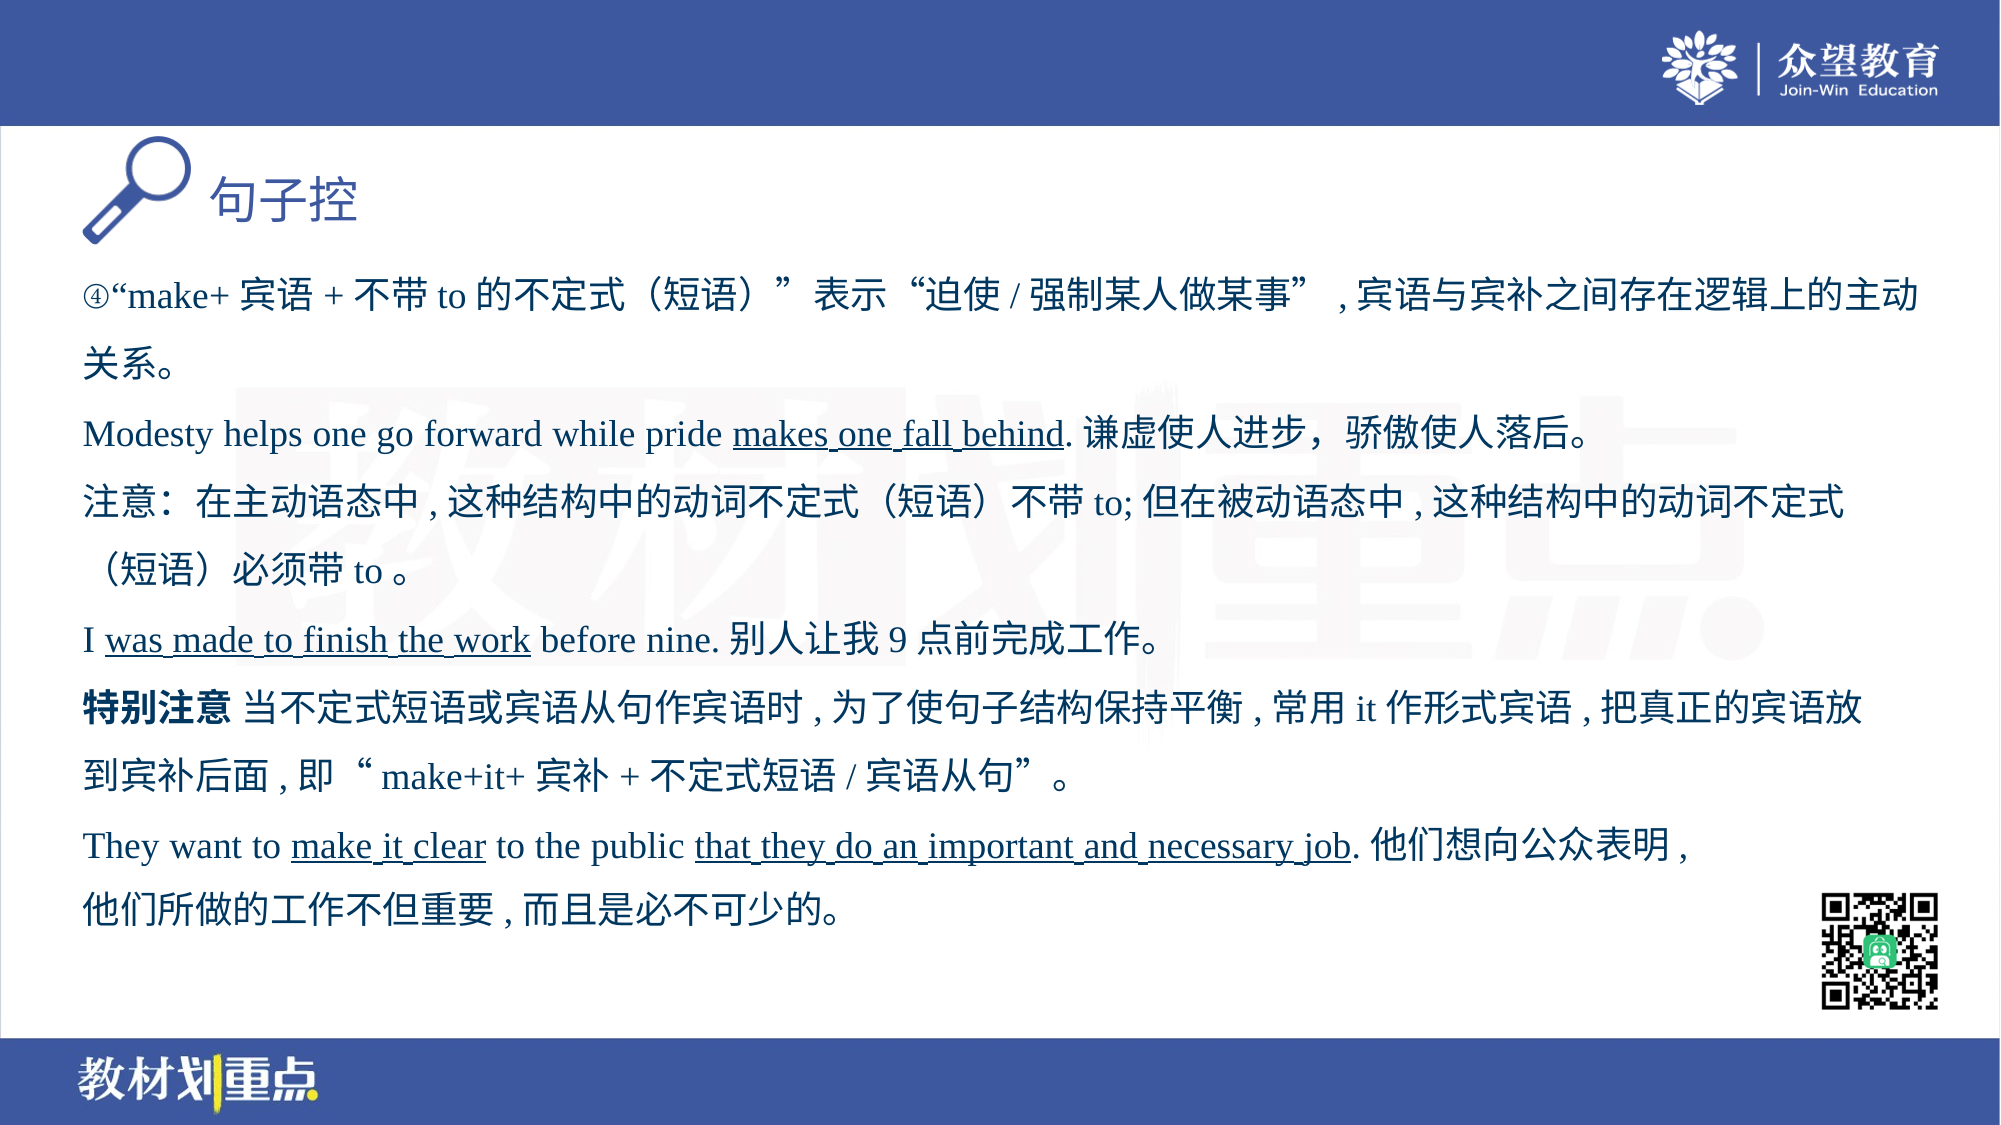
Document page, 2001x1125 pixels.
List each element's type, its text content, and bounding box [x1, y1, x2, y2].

text_box ④“make+宾语+不带to的不定式（短语）”表示“迫使/强制某人做某事”,宾语与宾补之间存在逻辑上的主动 关系。 Modesty helps one go forward while pride makes one fall behind.谦虚使人进步，骄傲使人落后。 注意：在主动语态中,这种结构中的动词不定式（短语）不带to;但在被动语态中,这种结构中的动词不定式 （短语）必须带to。 I was made to finish the work before nine.别人让我9点前完成工作。 特别注意 当不定式短语或宾语从句作宾语时,为了使句子结构保持平衡,常用it作形式宾语,把真正的宾语放 到宾补后面,即“make+it+宾补+不定式短语/宾语从句”。 They want to make it clear to the public that they do an important and necessary job.他们想向公众表明, 他们所做的工作不但重要,而且是必不可少的。 [82, 247, 1817, 924]
picture [0, 0, 2000, 1125]
